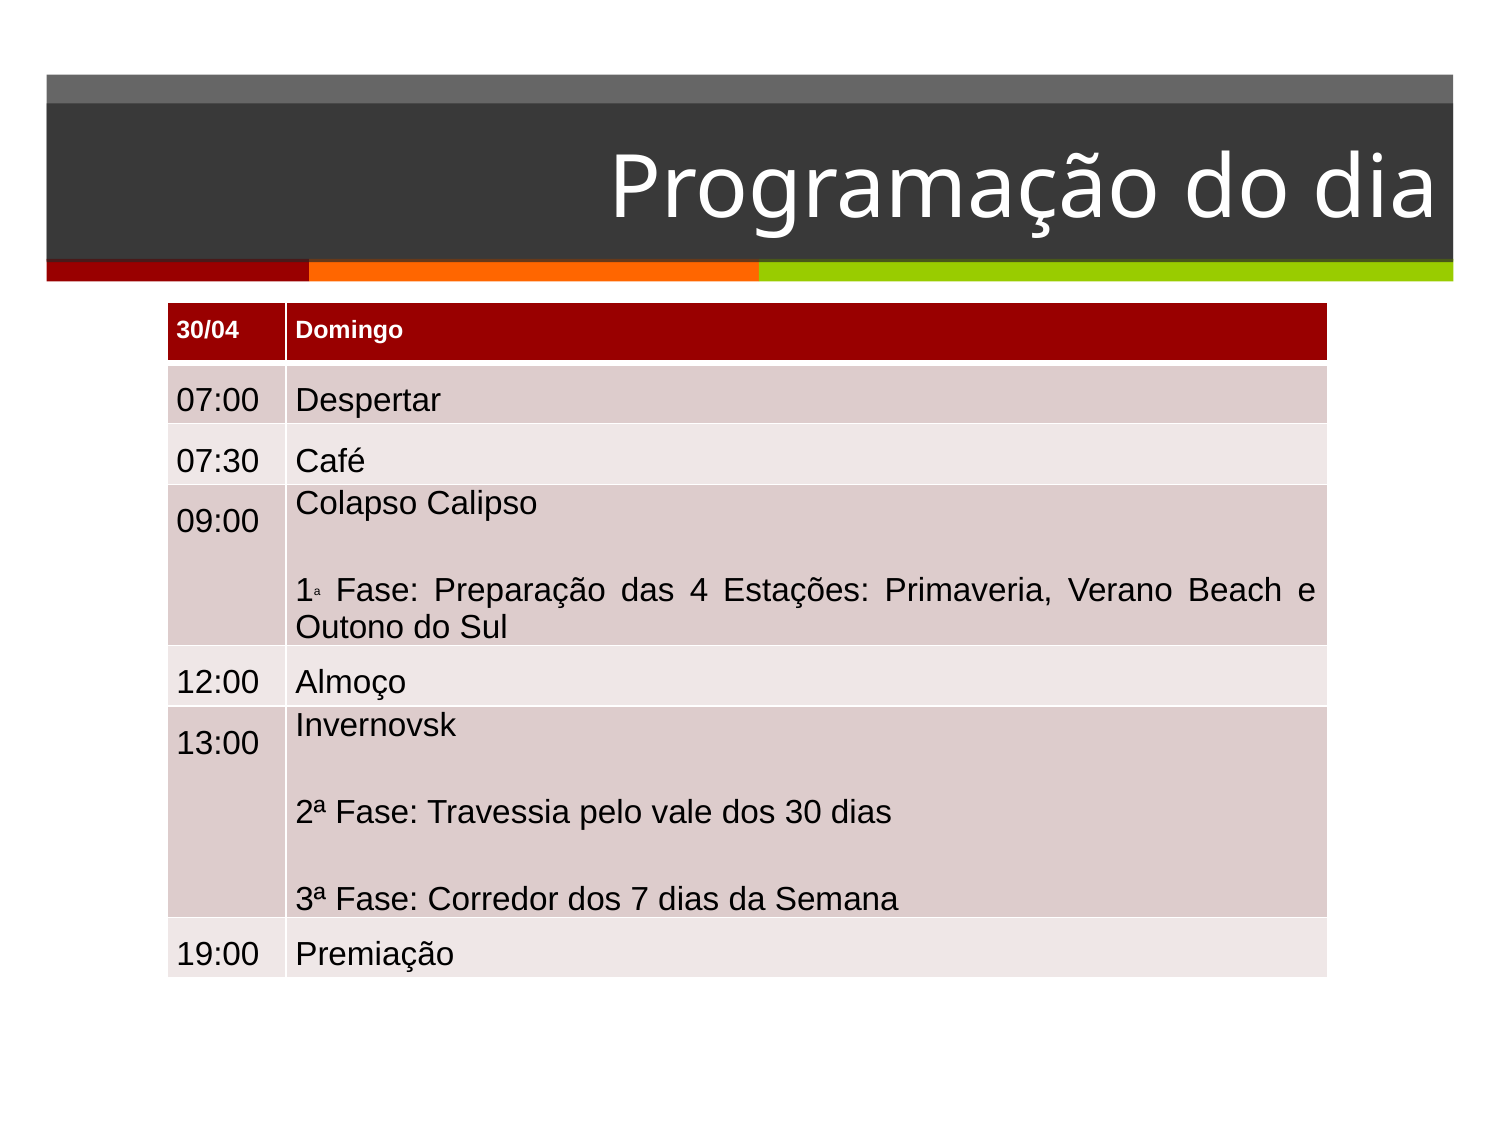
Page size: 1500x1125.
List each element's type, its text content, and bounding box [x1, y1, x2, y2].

table_cell 13:00 [168, 707, 285, 917]
title Programação do dia [46, 103, 1454, 263]
table_cell 19:00 [168, 918, 285, 977]
table_cell Despertar [287, 366, 1327, 423]
table_cell 07:00 [168, 366, 285, 423]
table_cell Colapso Calipso 1a Fase: Preparação das 4 Estações: Primaveria, Verano Beach e Outono do Sul [287, 485, 1327, 645]
table_header Domingo [287, 303, 1327, 360]
table_cell Premiação [287, 918, 1327, 977]
table_cell Invernovsk 2ª Fase: Travessia pelo vale dos 30 dias 3ª Fase: Corredor dos 7 dias da Semana [287, 707, 1327, 917]
table_cell Almoço [287, 646, 1327, 705]
table_cell 09:00 [168, 485, 285, 645]
table_header 30/04 [168, 303, 285, 360]
table_cell 12:00 [168, 646, 285, 705]
table_cell 07:30 [168, 424, 285, 484]
table_cell Café [287, 424, 1327, 484]
